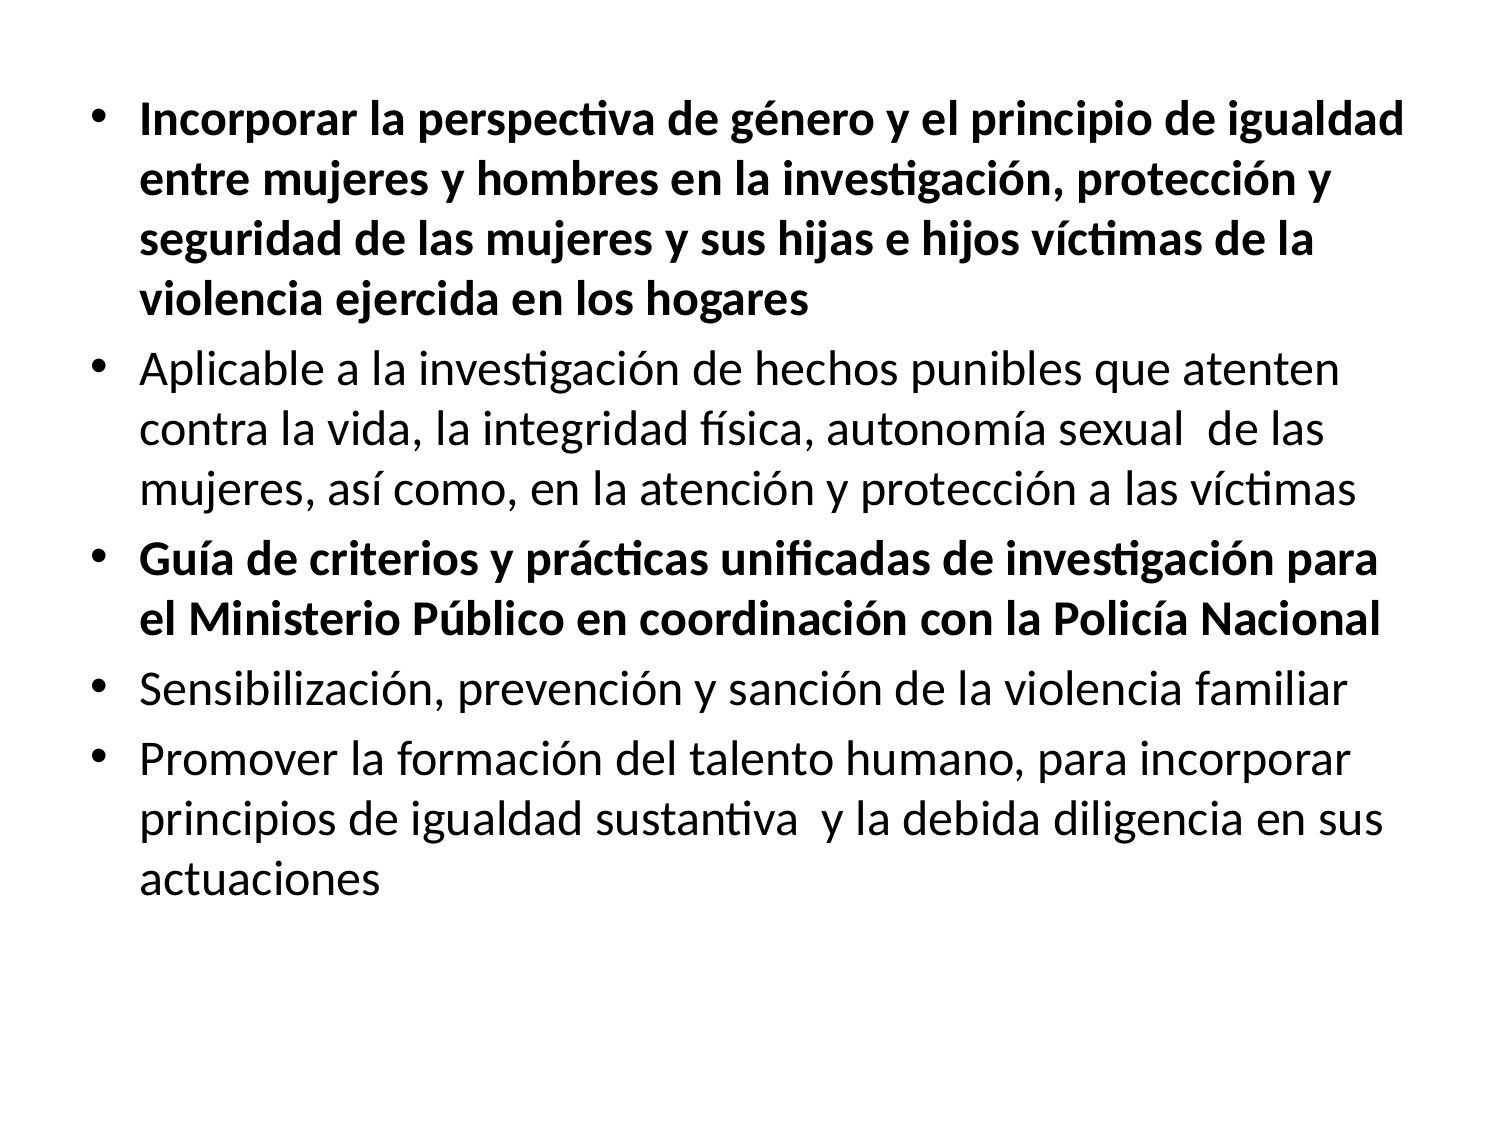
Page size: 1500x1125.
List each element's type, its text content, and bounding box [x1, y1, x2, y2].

list Incorporar la perspectiva de género y el principio de igualdad entre mujeres y hombres en la investigación, protección y seguridad de las mujeres y sus hijas e hijos víctimas de la violencia ejercida en los hogares Aplicable a la investigación de hechos punibles que atenten contra la vida, la integridad física, autonomía sexual de las mujeres, así como, en la atención y protección a las víctimas Guía de criterios y prácticas unificadas de investigación para el Ministerio Público en coordinación con la Policía Nacional Sensibilización, prevención y sanción de la violencia familiar Promover la formación del talento humano, para incorporar principios de igualdad sustantiva y la debida diligencia en sus actuaciones [75, 78, 1425, 1047]
